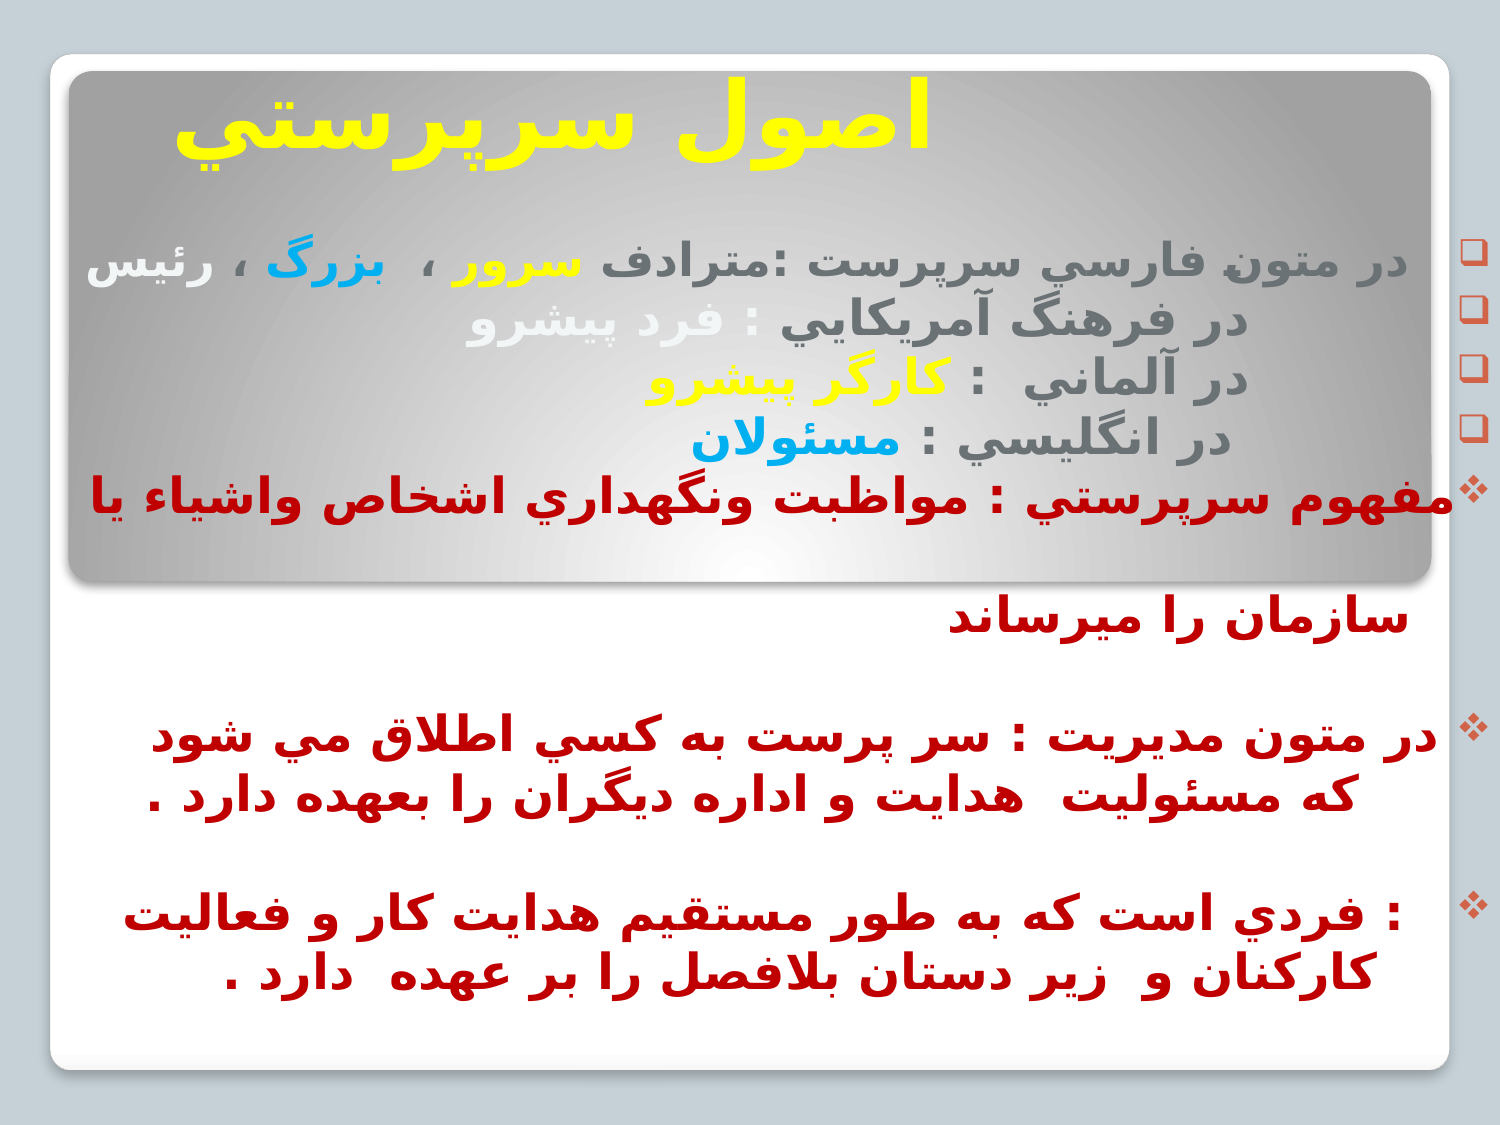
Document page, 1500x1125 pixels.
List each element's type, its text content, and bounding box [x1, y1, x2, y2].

title اصول سرپرستي [0, 0, 1500, 174]
subtitle در متون فارسي سرپرست :مترادف سرور ، بزرگ ، رئيس در فرهنگ آمريكايي : فرد پيشرو در آلماني : كارگر پيشرو در انگليسي : مسئولان مفهوم سرپرستي : مواظبت ونگهداري اشخاص واشياء يا سازمان را ميرساند در متون مديريت : سر پرست به كسي اطلاق مي شود كه مسئوليت هدايت و اداره ديگران را بعهده دارد . : فردي است كه به طور مستقيم هدايت كار و فعاليت كاركنان و زير دستان بلافصل را بر عهده دارد . [0, 174, 1500, 1125]
